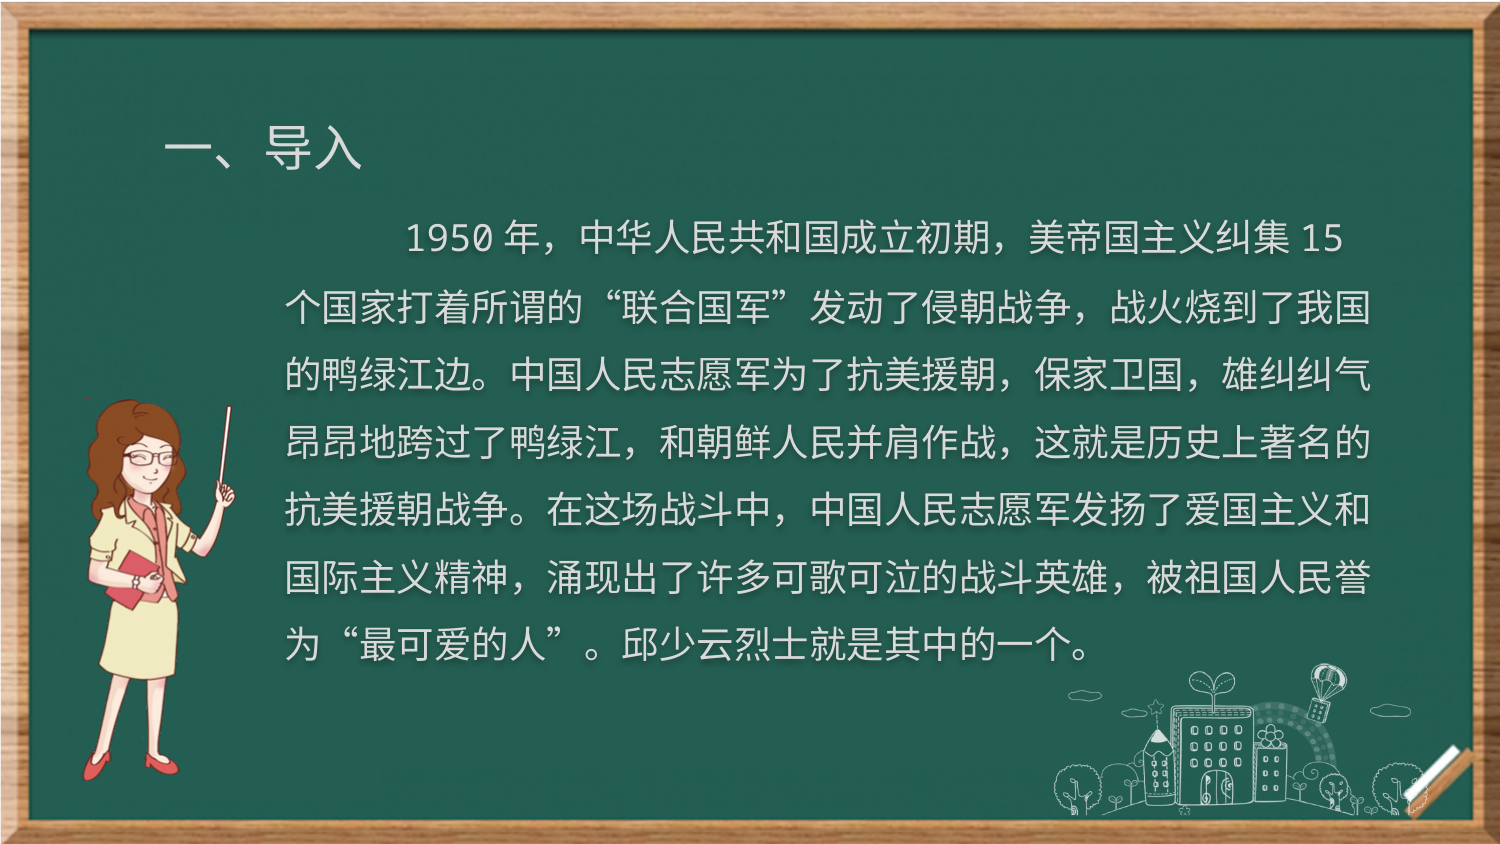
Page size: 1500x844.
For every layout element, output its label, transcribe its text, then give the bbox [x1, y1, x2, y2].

text_box 1950年，中华人民共和国成立初期，美帝国主义纠集15个国家打着所谓的“联合国军”发动了侵朝战争，战火烧到了我国的鸭绿江边。中国人民志愿军为了抗美援朝，保家卫国，雄纠纠气昂昂地跨过了鸭绿江，和朝鲜人民并肩作战，这就是历史上著名的抗美援朝战争。在这场战斗中，中国人民志愿军发扬了爱国主义和国际主义精神，涌现出了许多可歌可泣的战斗英雄，被祖国人民誉为“最可爱的人”。邱少云烈士就是其中的一个。 [269, 163, 1395, 674]
picture [0, 0, 1500, 844]
text_box 一、导入 [148, 79, 379, 184]
